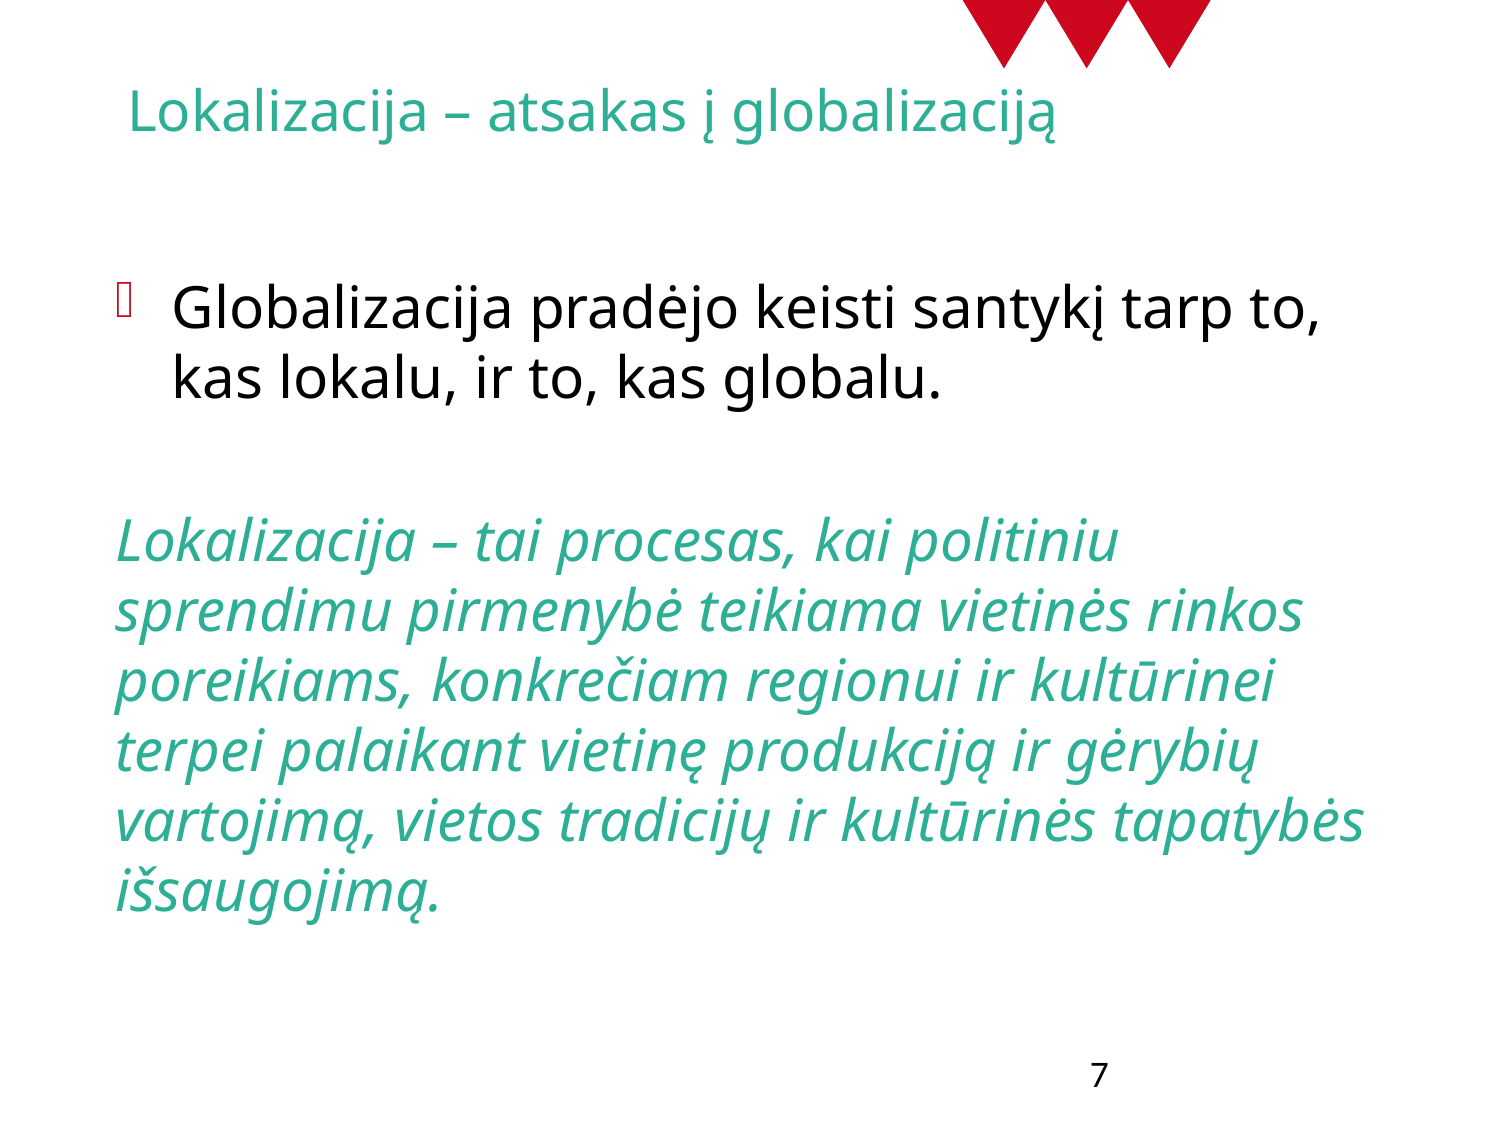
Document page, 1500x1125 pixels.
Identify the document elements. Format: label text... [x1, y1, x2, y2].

slide_number 7 [1074, 1042, 1425, 1103]
list Globalizacija pradėjo keisti santykį tarp to, kas lokalu, ir to, kas globalu. Lokalizacija – tai procesas, kai politiniu sprendimu pirmenybė teikiama vietinės rinkos poreikiams, konkrečiam regionui ir kultūrinei terpei palaikant vietinę produkciją ir gėrybių vartojimą, vietos tradicijų ir kultūrinės tapatybės išsaugojimą. [100, 262, 1400, 1012]
title Lokalizacija – atsakas į globalizaciją [112, 66, 1388, 220]
